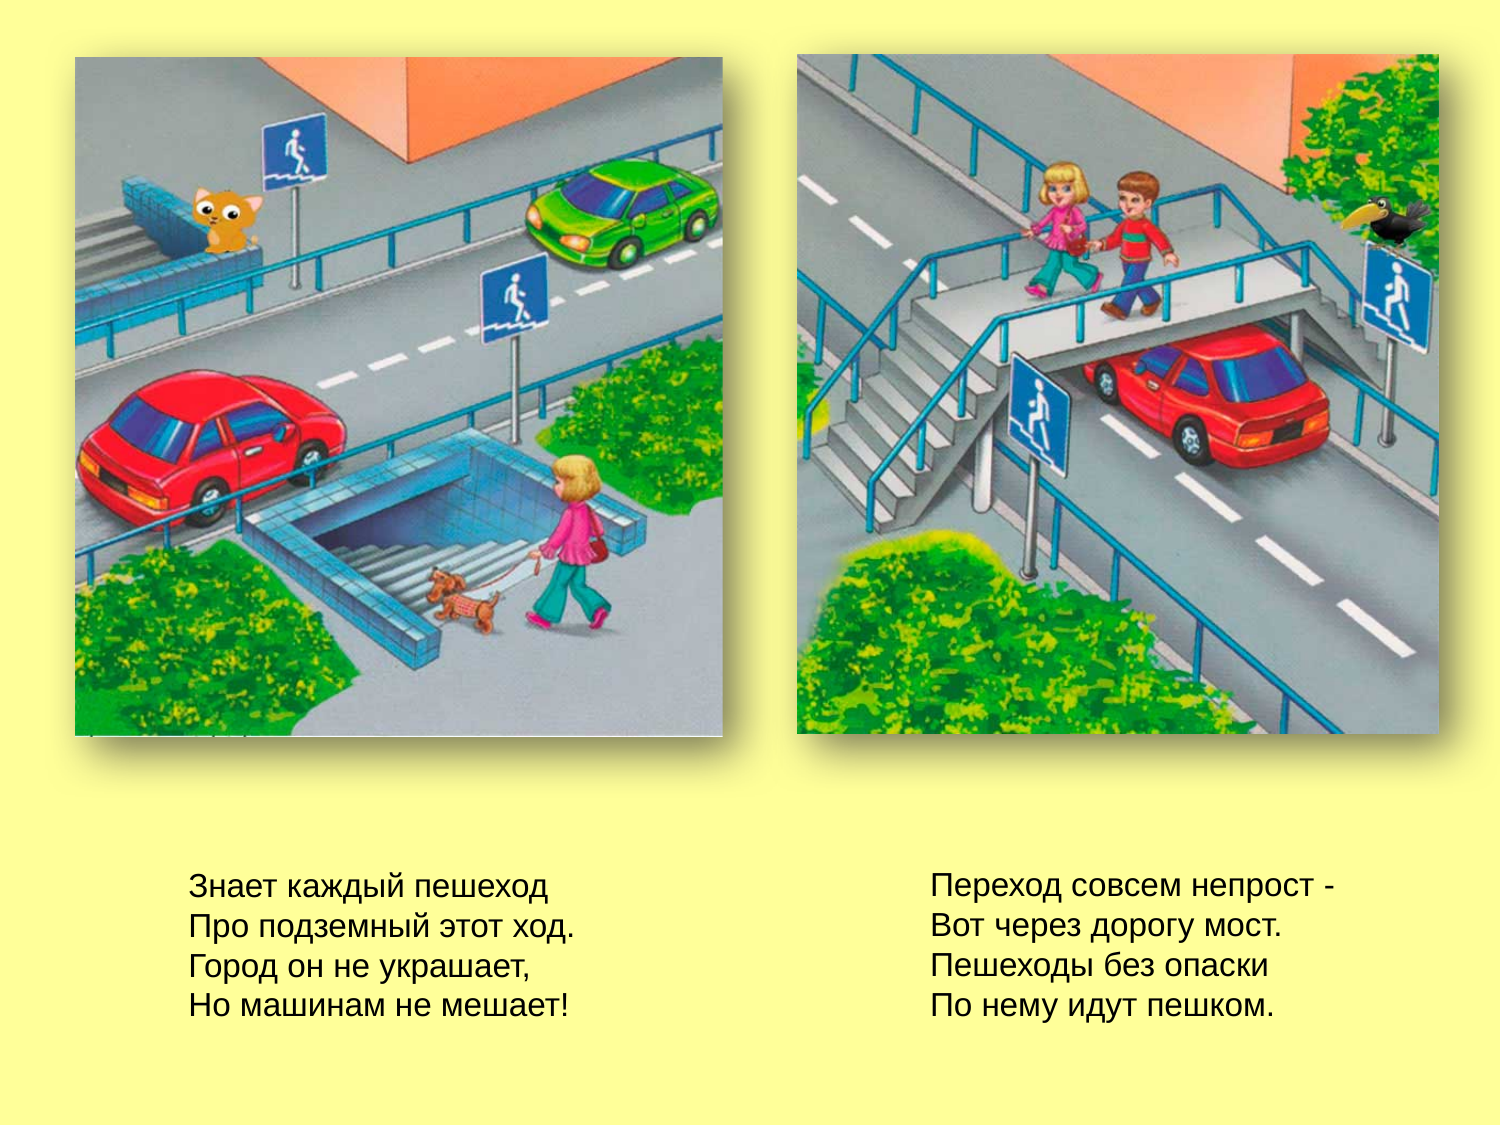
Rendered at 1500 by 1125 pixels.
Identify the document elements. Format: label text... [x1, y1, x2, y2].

picture [74, 57, 723, 737]
text_box Знает каждый пешеход Про подземный этот ход. Город он не украшает, Но машинам не мешает! [173, 856, 625, 1031]
text_box Переход совсем непрост - Вот через дорогу мост. Пешеходы без опаски По нему идут пешком. [915, 856, 1389, 1031]
picture [796, 54, 1440, 734]
